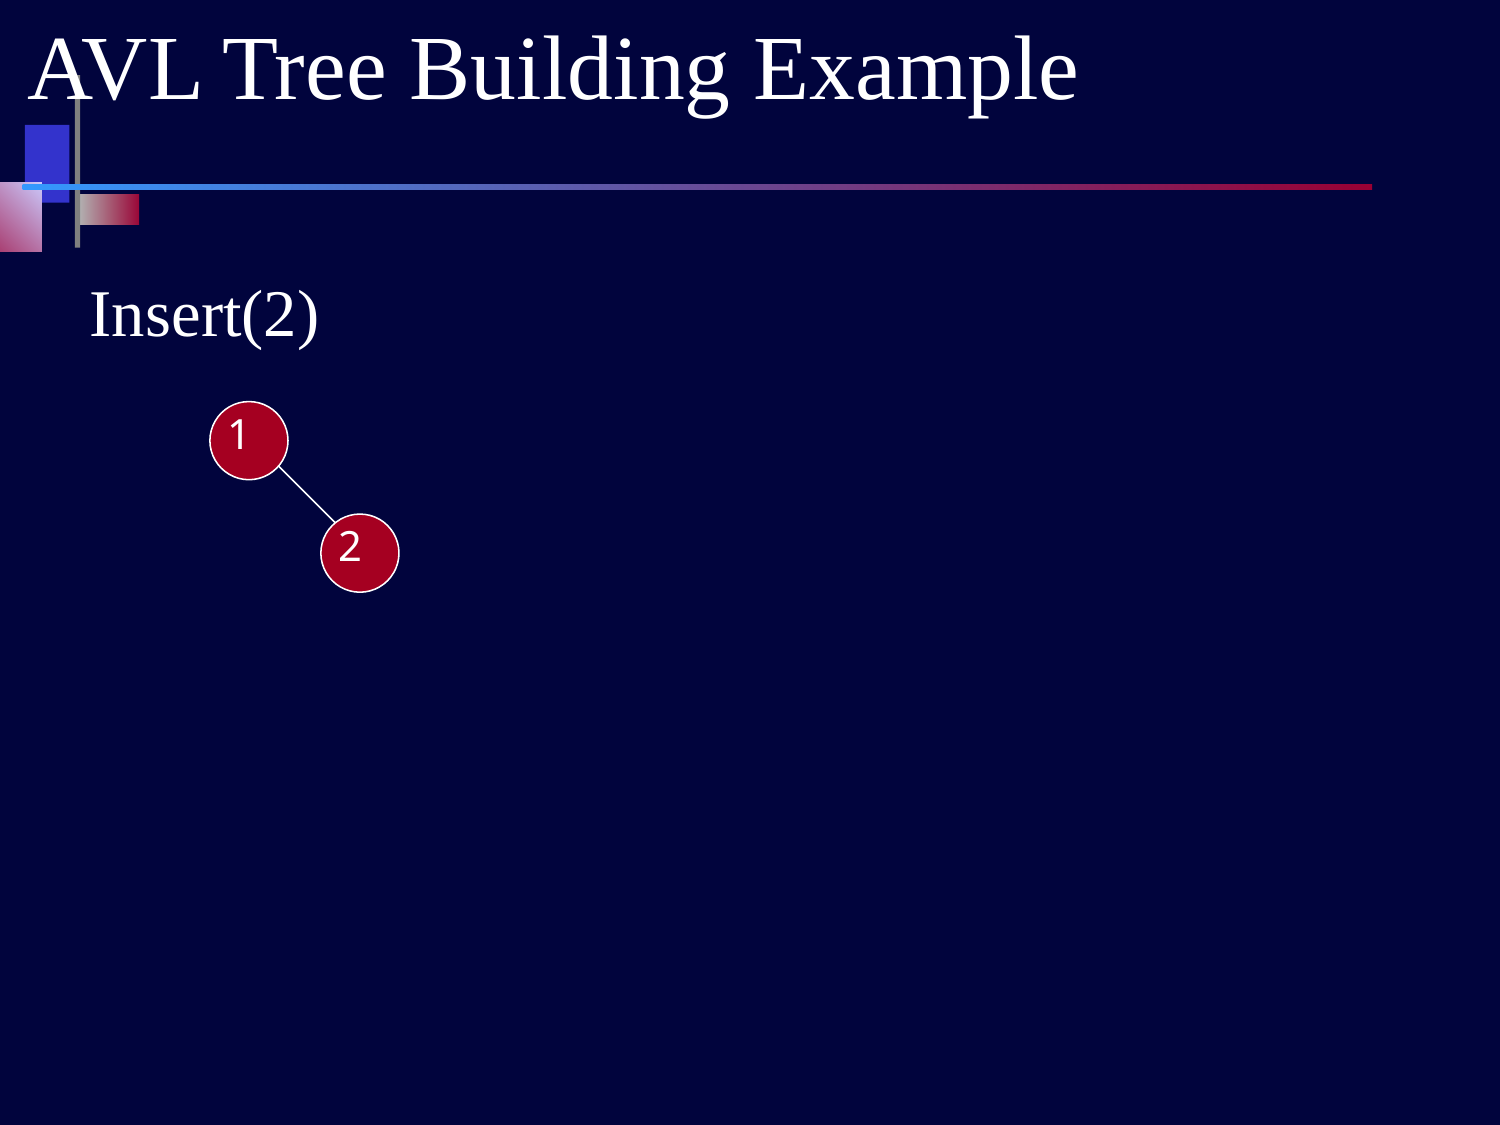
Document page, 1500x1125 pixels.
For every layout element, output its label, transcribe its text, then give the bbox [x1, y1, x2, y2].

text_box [262, 449, 338, 526]
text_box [199, 399, 289, 480]
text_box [310, 512, 400, 593]
title AVL Tree Building Example [12, 0, 1362, 138]
list Insert(2) [74, 262, 1425, 375]
